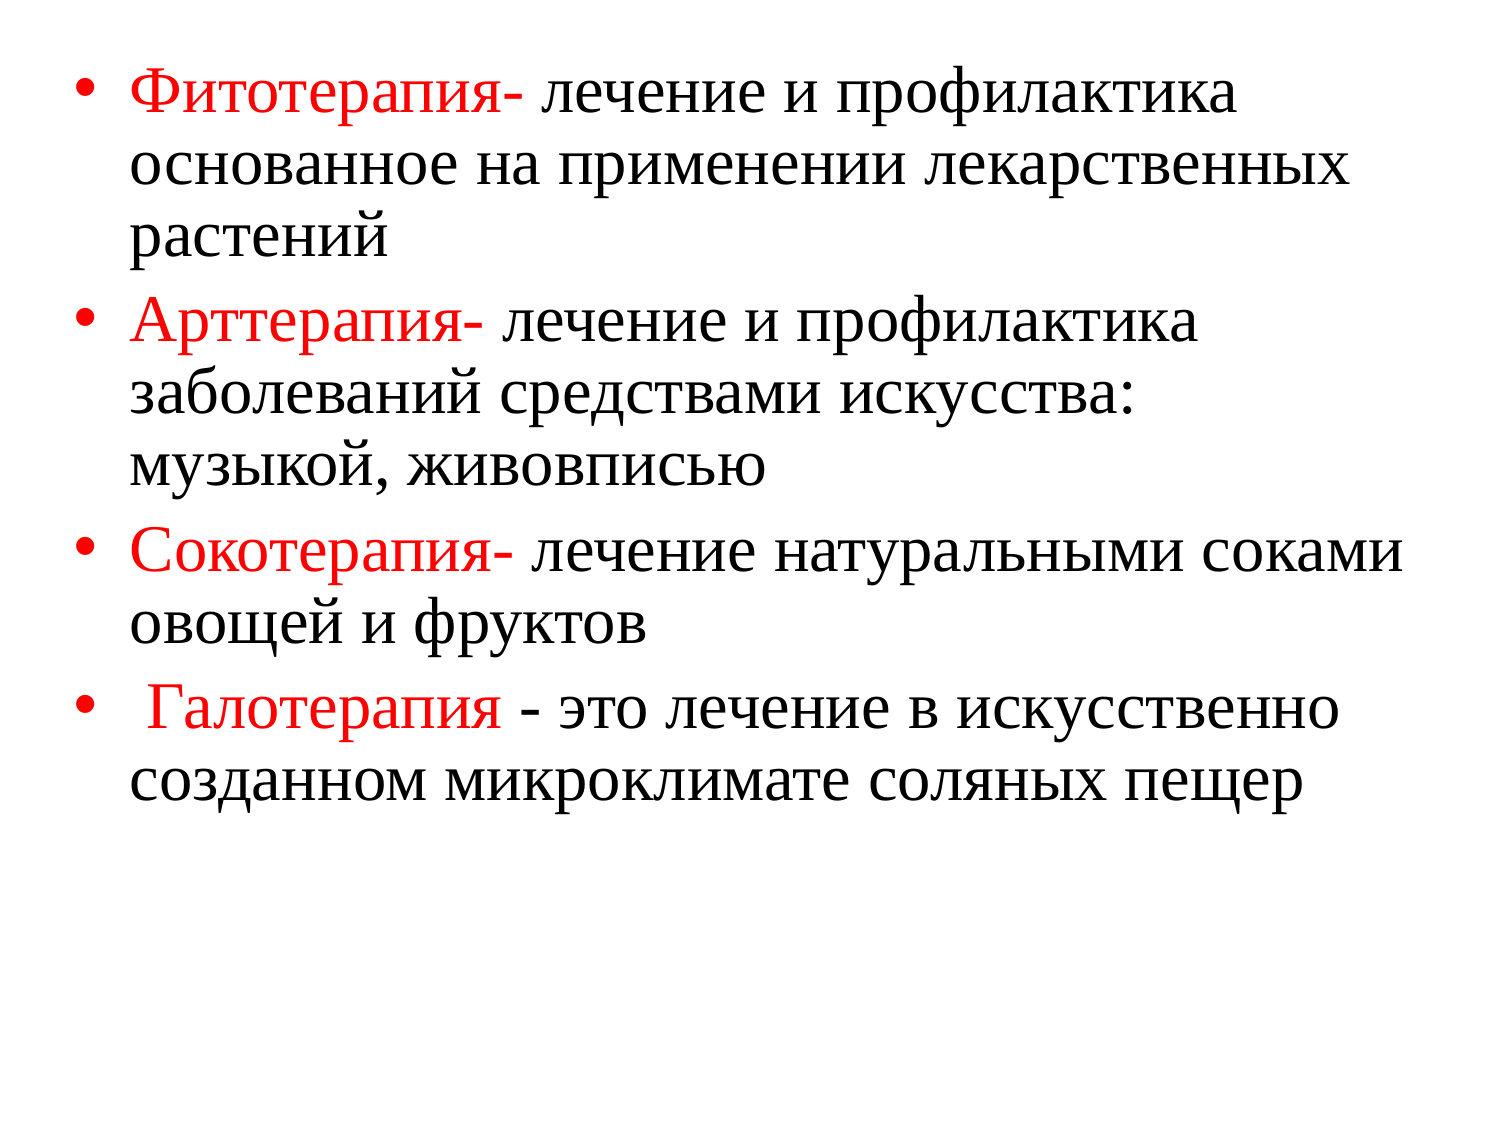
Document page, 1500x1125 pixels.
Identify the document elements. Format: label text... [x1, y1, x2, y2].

list Фитотерапия- лечение и профилактика основанное на применении лекарственных растений Арттерапия- лечение и профилактика заболеваний средствами искусства: музыкой, живовписью Сокотерапия- лечение натуральными соками овощей и фруктов Галотерапия - это лечение в искусственно созданном микроклимате соляных пещер [58, 46, 1425, 1125]
